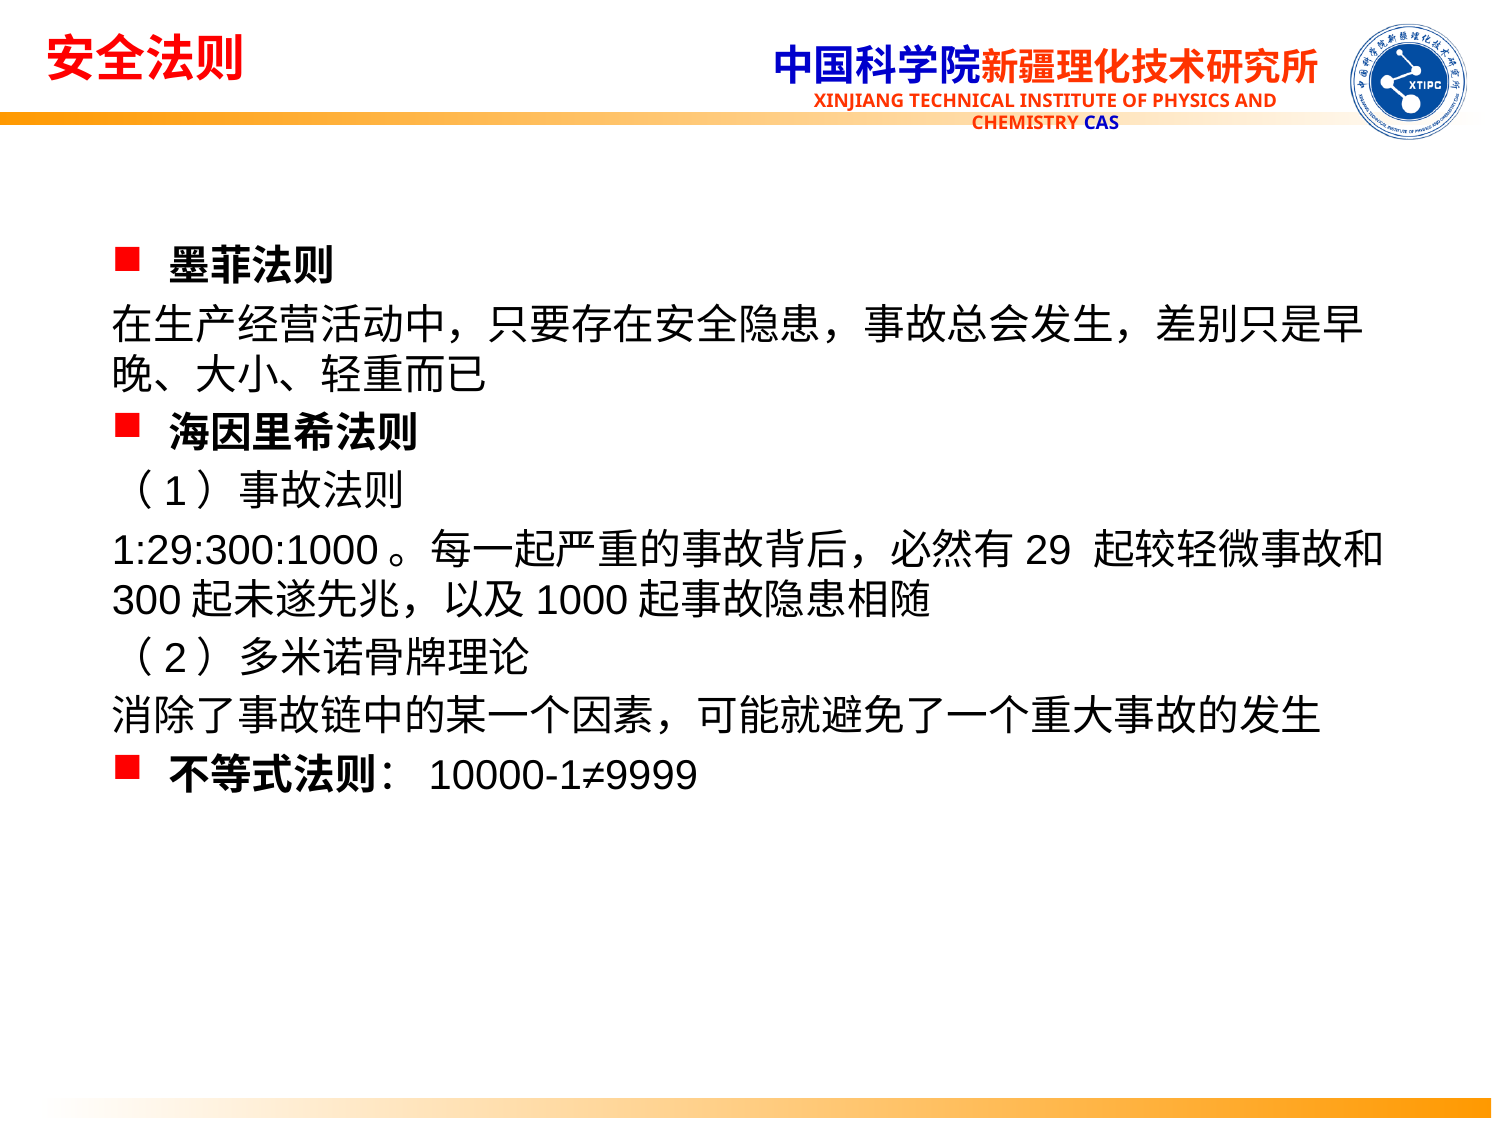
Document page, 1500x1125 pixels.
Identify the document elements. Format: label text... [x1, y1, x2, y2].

list 墨菲法则 在生产经营活动中，只要存在安全隐患，事故总会发生，差别只是早晚、大小、轻重而已 海因里希法则 （1）事故法则 1:29:300:1000。每一起严重的事故背后，必然有29 起较轻微事故和300起未遂先兆，以及1000起事故隐患相随 （2）多米诺骨牌理论 消除了事故链中的某一个因素，可能就避免了一个重大事故的发生 不等式法则：10000-1≠9999 [97, 231, 1403, 975]
picture [1342, 16, 1474, 147]
title 安全法则 [30, 19, 1381, 102]
